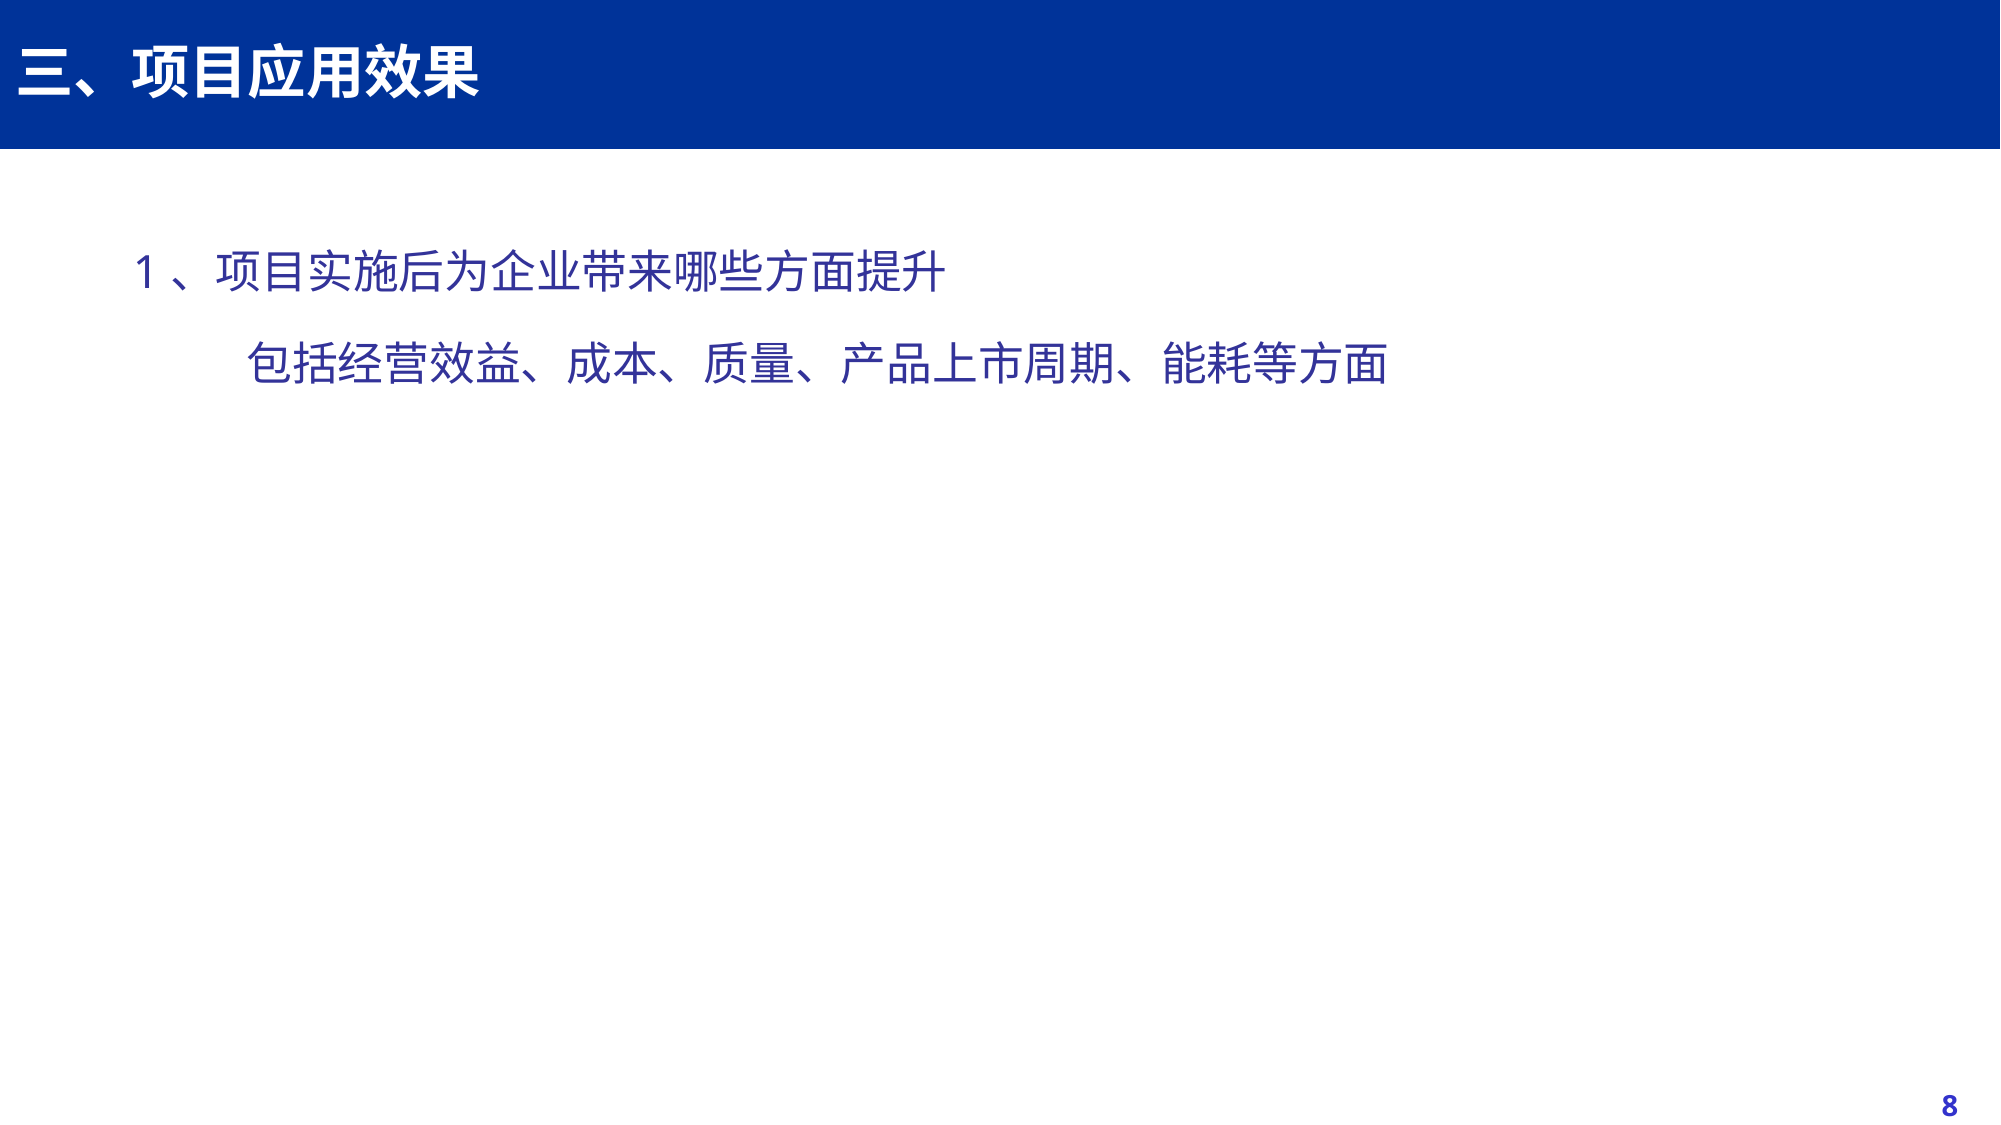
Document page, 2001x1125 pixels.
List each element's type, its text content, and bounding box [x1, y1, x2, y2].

title 三、项目应用效果 [0, 0, 2000, 145]
text_box 1、项目实施后为企业带来哪些方面提升 包括经营效益、成本、质量、产品上市周期、能耗等方面 [43, 208, 1851, 397]
